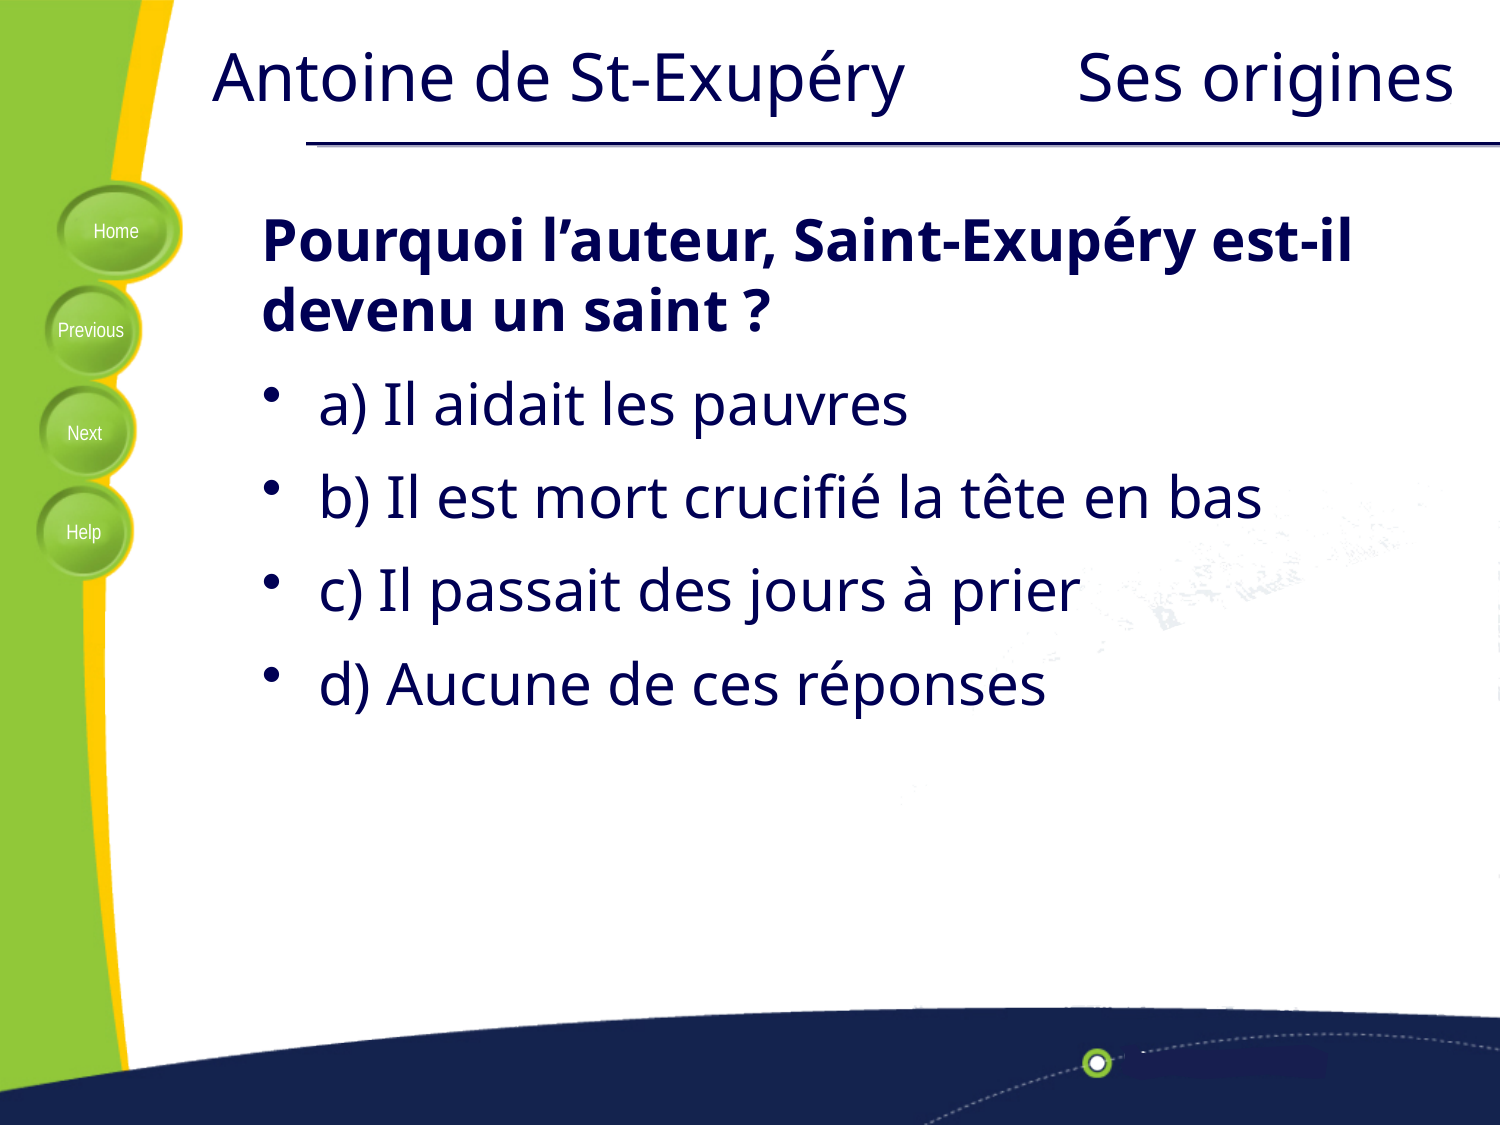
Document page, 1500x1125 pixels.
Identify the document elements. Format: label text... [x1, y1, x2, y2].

title Antoine de St-Exupéry Ses origines [196, 24, 1472, 125]
picture [0, 0, 1500, 1125]
list Pourquoi l’auteur, Saint-Exupéry est-il devenu un saint ? a) Il aidait les pauvres b) Il est mort crucifié la tête en bas c) Il passait des jours à prier d) Aucune de ces réponses [246, 196, 1474, 915]
